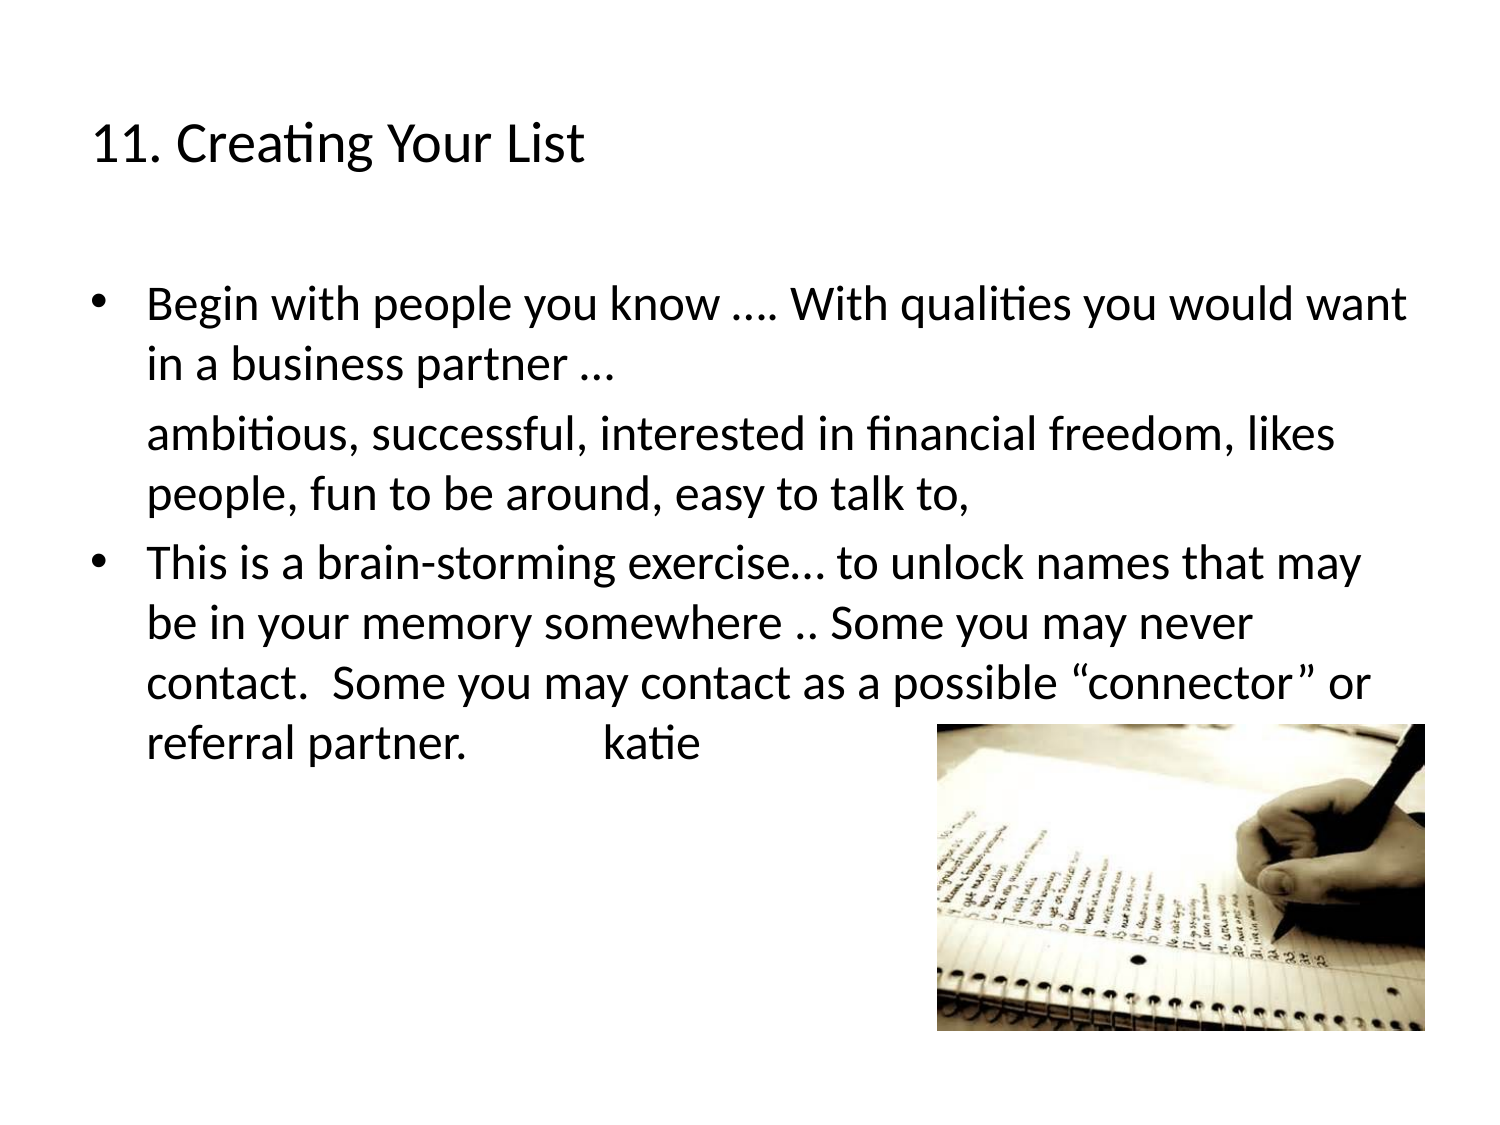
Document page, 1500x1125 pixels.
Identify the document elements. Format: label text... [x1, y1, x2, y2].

title 11. Creating Your List [75, 45, 1425, 233]
picture [937, 724, 1426, 1031]
list Begin with people you know …. With qualities you would want in a business partner … ambitious, successful, interested in financial freedom, likes people, fun to be around, easy to talk to, This is a brain-storming exercise… to unlock names that may be in your memory somewhere .. Some you may never contact. Some you may contact as a possible “connector” or referral partner. katie [75, 262, 1425, 1005]
